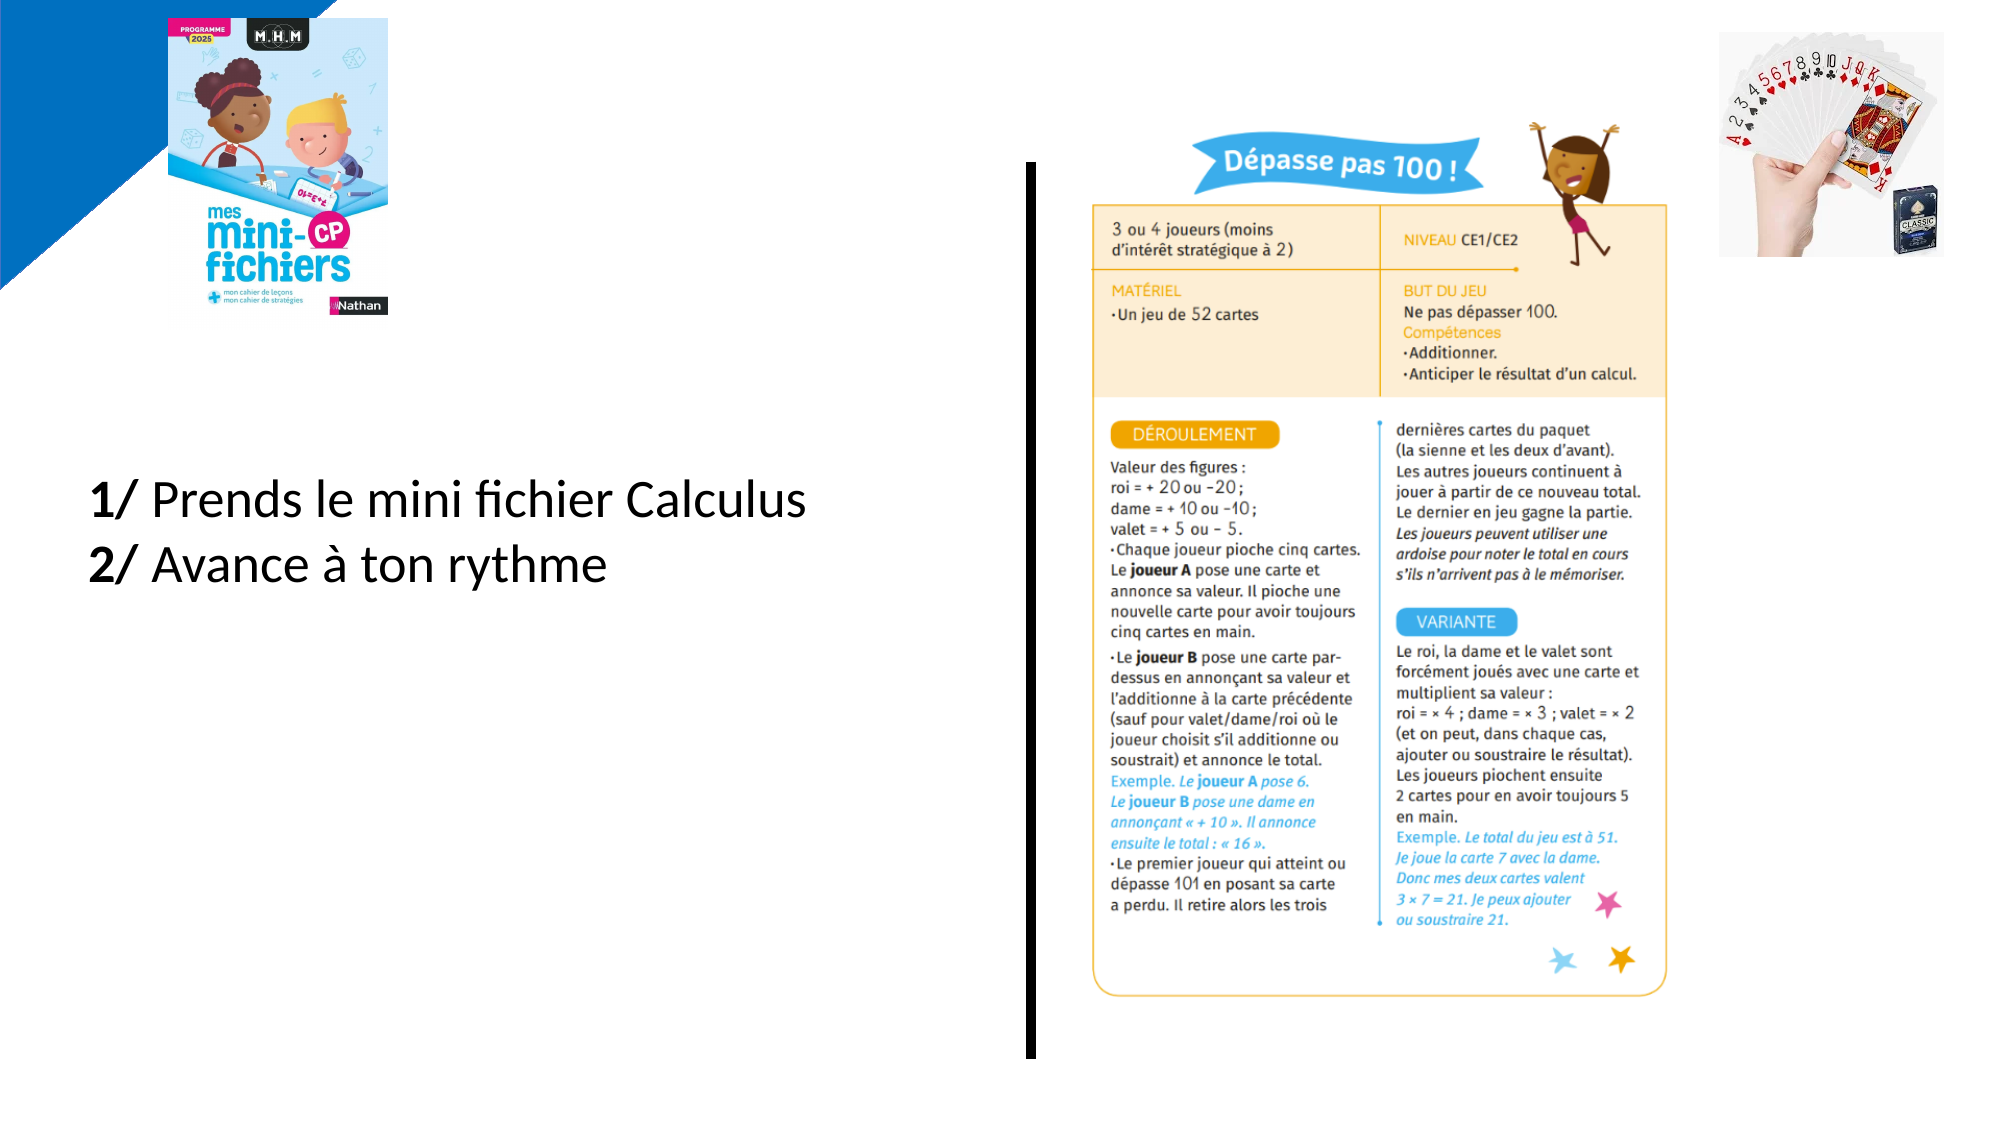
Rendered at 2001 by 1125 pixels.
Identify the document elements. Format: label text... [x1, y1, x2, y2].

picture [1065, 122, 1675, 1003]
picture [168, 18, 388, 330]
text_box [0, 0, 337, 290]
picture [1719, 32, 1944, 257]
text_box 1/ Prends le mini fichier Calculus 2/ Avance à ton rythme [73, 456, 994, 602]
